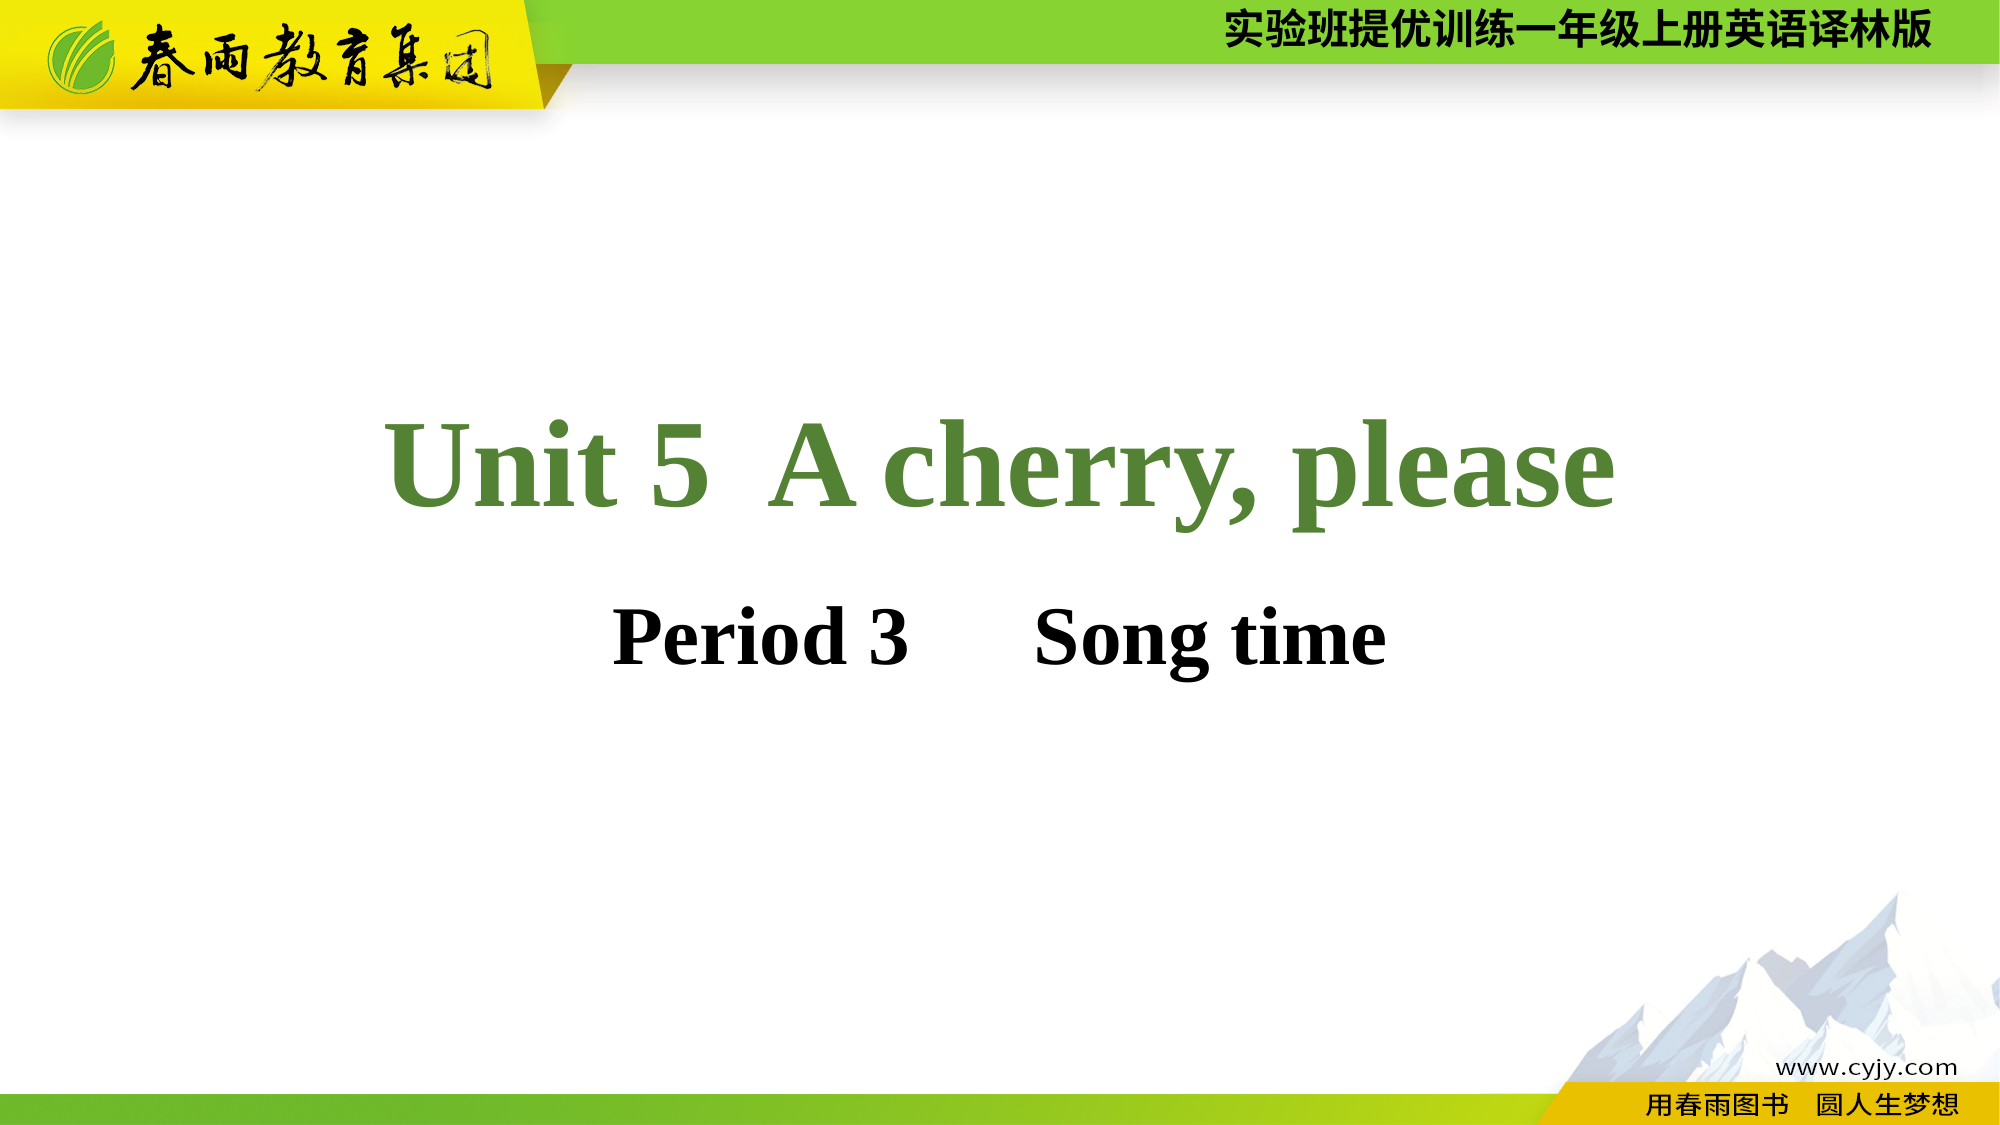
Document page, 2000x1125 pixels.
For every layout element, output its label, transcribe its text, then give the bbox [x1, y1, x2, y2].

picture [0, 0, 2000, 298]
text_box Unit 5 A cherry, please Period 3 Song time [0, 298, 2000, 689]
picture [0, 689, 2000, 1125]
